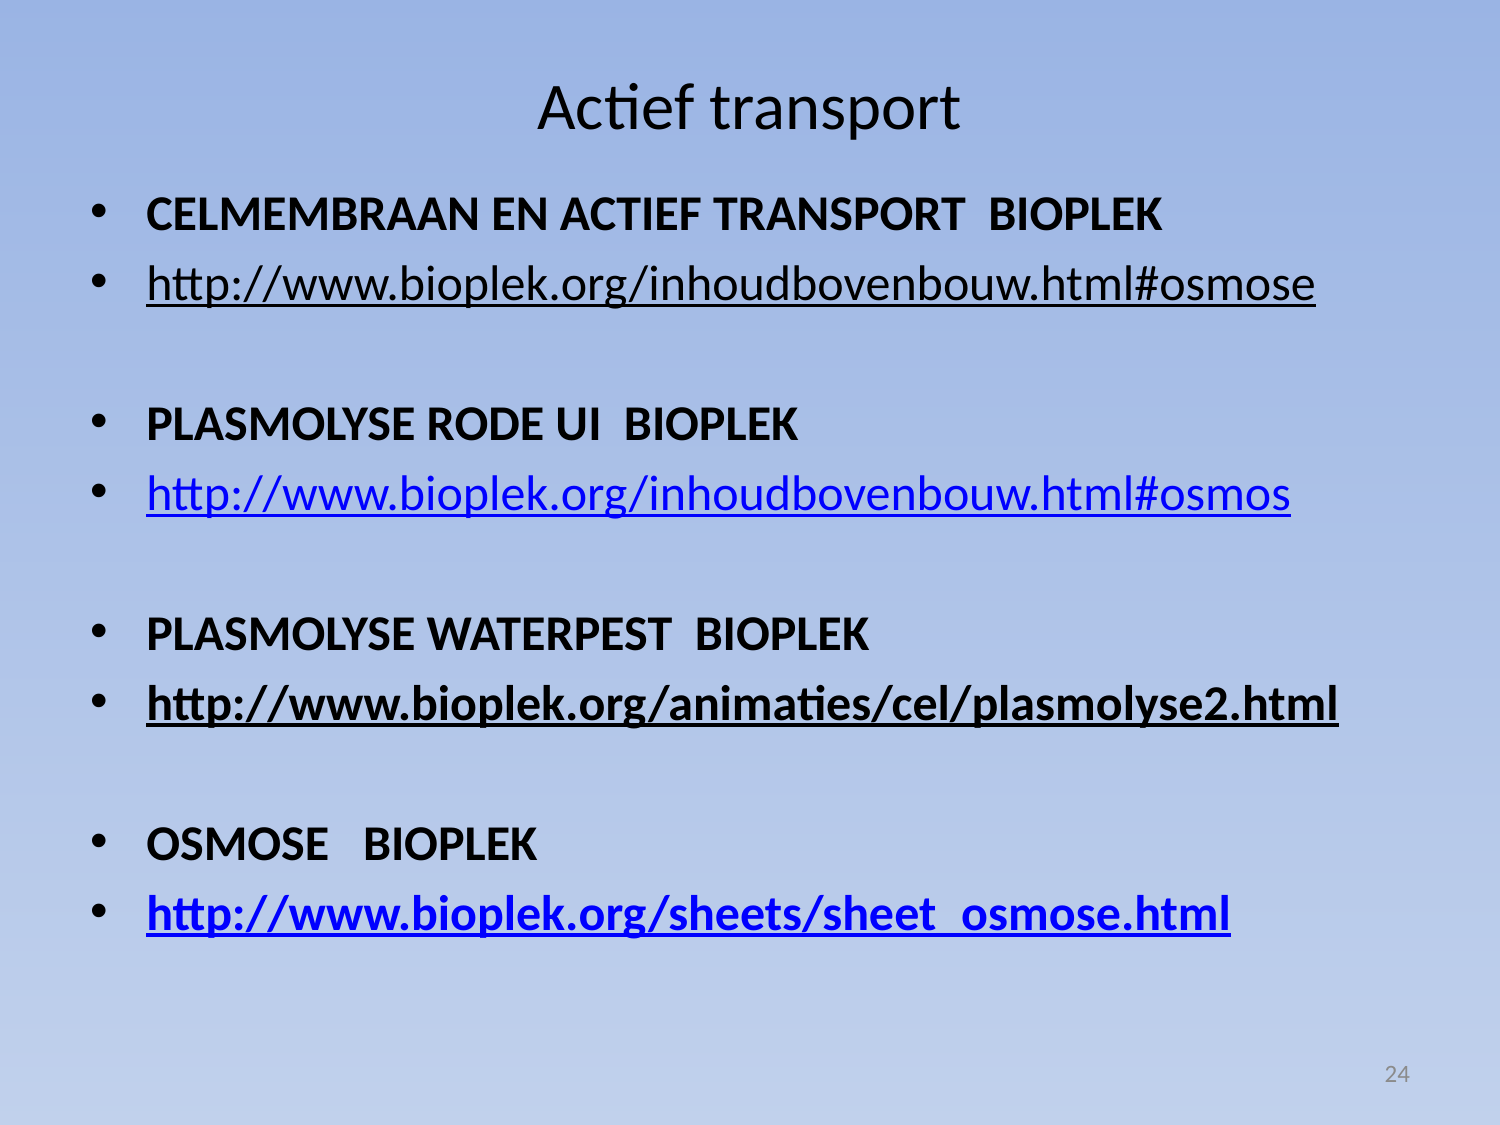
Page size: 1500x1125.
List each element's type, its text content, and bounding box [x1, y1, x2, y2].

list CELMEMBRAAN EN ACTIEF TRANSPORT BIOPLEK http://www.bioplek.org/inhoudbovenbouw.html#osmose PLASMOLYSE RODE UI BIOPLEK http://www.bioplek.org/inhoudbovenbouw.html#osmos PLASMOLYSE WATERPEST BIOPLEK http://www.bioplek.org/animaties/cel/plasmolyse2.html OSMOSE BIOPLEK http://www.bioplek.org/sheets/sheet_osmose.html [75, 172, 1425, 1071]
slide_number 24 [1074, 1042, 1425, 1103]
title Actief transport [75, 45, 1425, 161]
